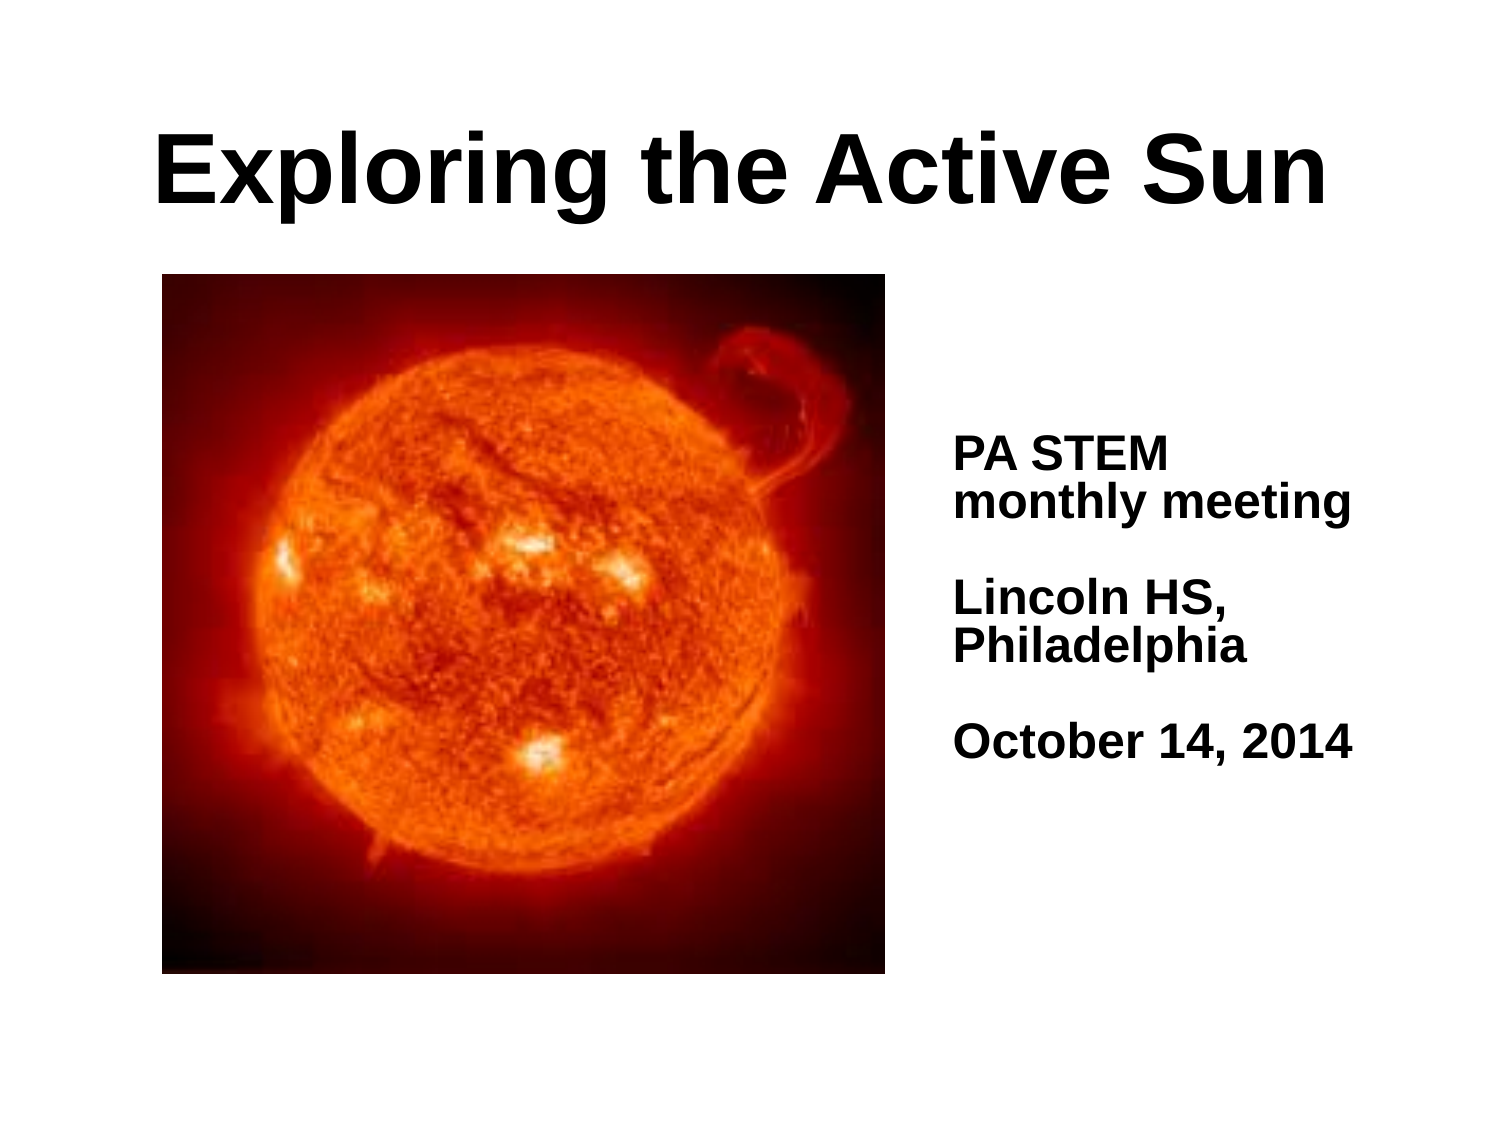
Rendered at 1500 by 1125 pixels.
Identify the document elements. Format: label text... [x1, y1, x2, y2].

text_box PA STEM monthly meeting Lincoln HS, Philadelphia October 14, 2014 [937, 449, 1438, 800]
picture [162, 274, 885, 974]
title Exploring the Active Sun [137, 74, 1438, 276]
